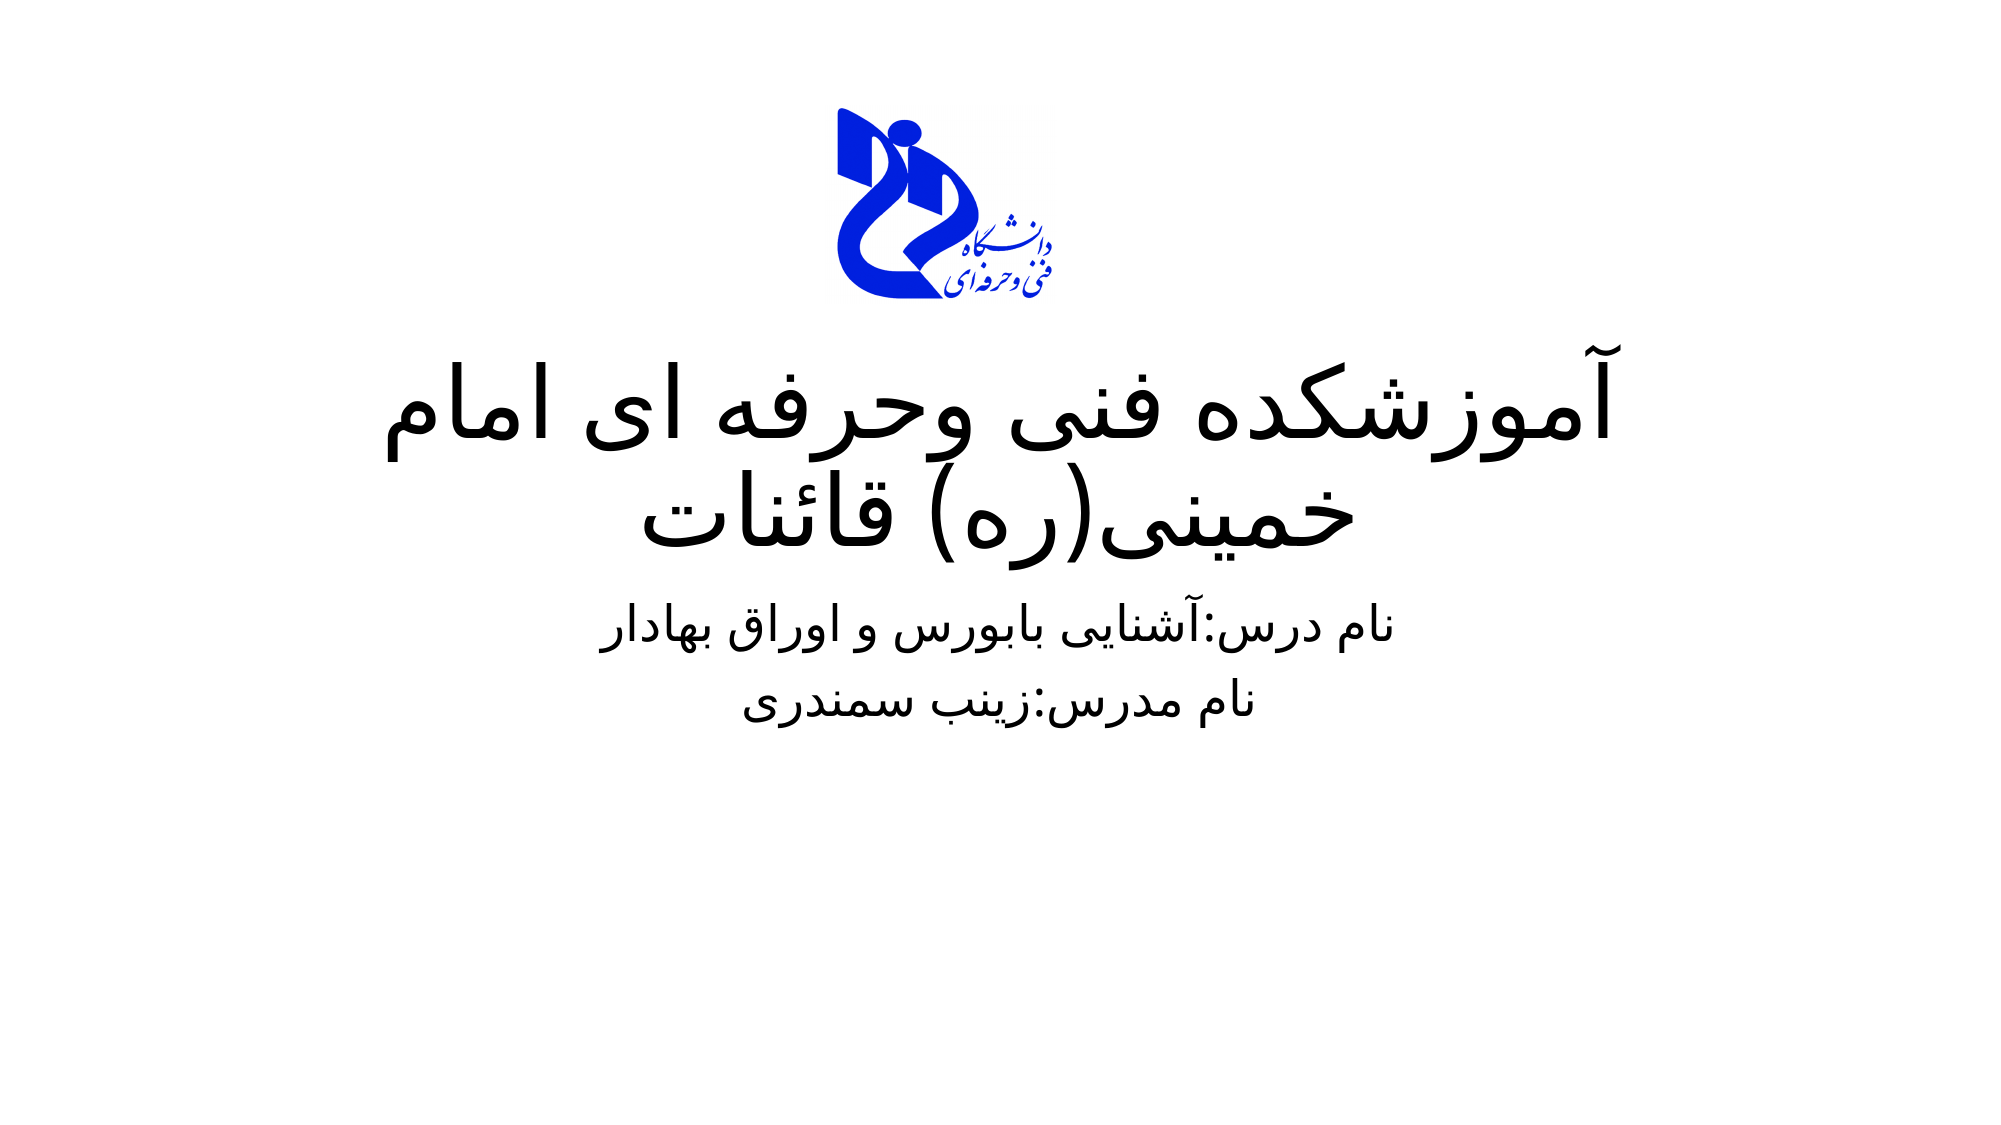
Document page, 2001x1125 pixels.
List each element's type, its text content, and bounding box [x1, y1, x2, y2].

picture [800, 95, 1082, 315]
title آموزشکده فنی وحرفه ای امام خمینی(ره) قائنات [249, 184, 1750, 576]
subtitle نام درس:آشنایی بابورس و اوراق بهادار نام مدرس:زینب سمندری [249, 590, 1750, 863]
